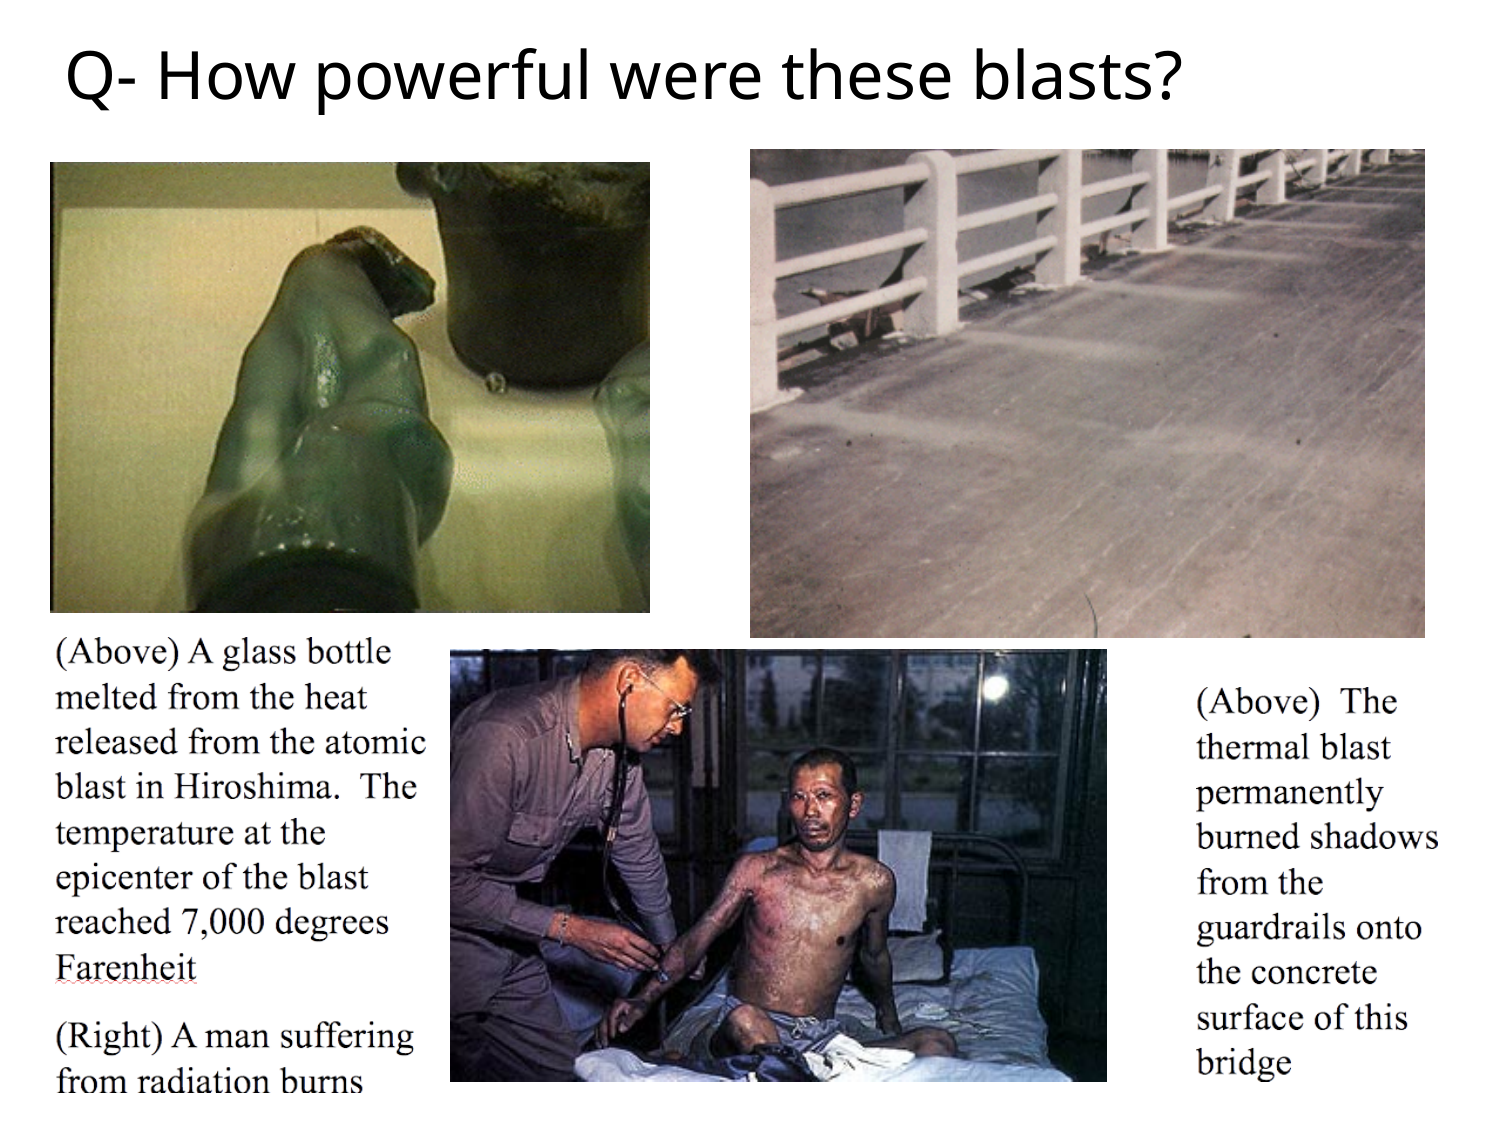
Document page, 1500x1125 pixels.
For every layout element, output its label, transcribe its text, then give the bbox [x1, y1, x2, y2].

picture [54, 637, 427, 1093]
picture [49, 162, 651, 613]
picture [449, 649, 1107, 1082]
picture [749, 149, 1426, 639]
picture [1195, 687, 1438, 1082]
text_box Q- How powerful were these blasts? [50, 24, 1438, 121]
